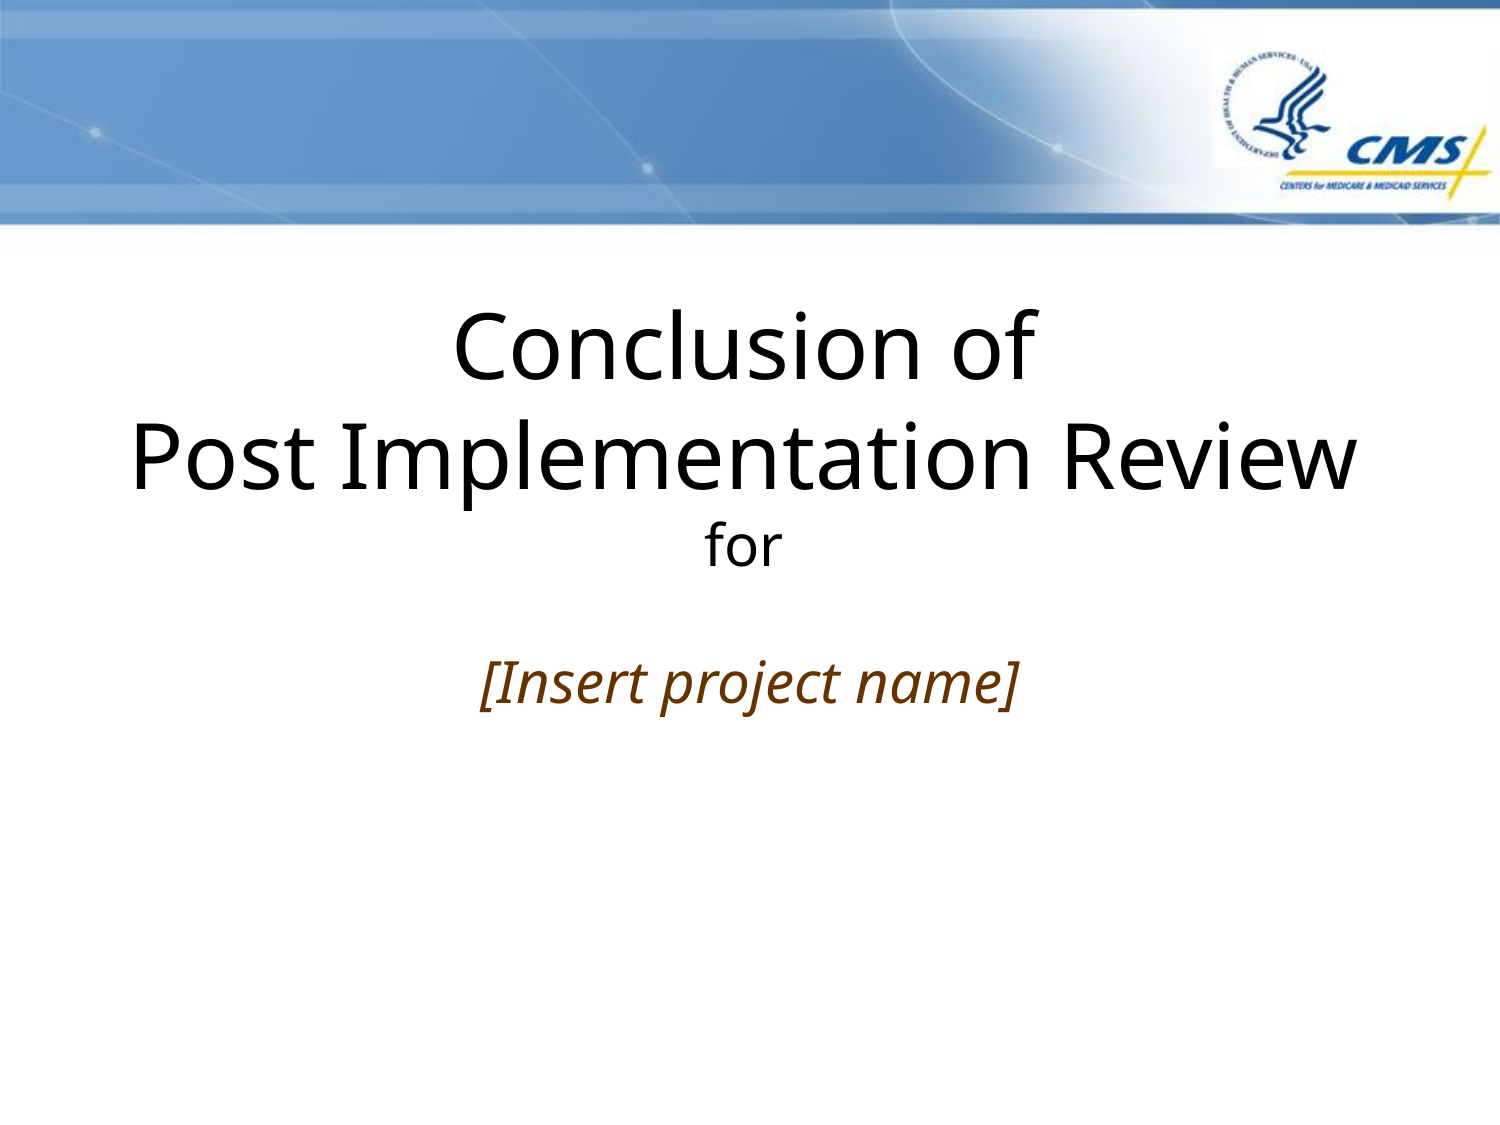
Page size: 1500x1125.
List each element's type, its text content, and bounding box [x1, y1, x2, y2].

subtitle [Insert project name] [224, 637, 1276, 926]
picture [0, 0, 1500, 1125]
title Conclusion of Post Implementation Review for [87, 274, 1401, 591]
